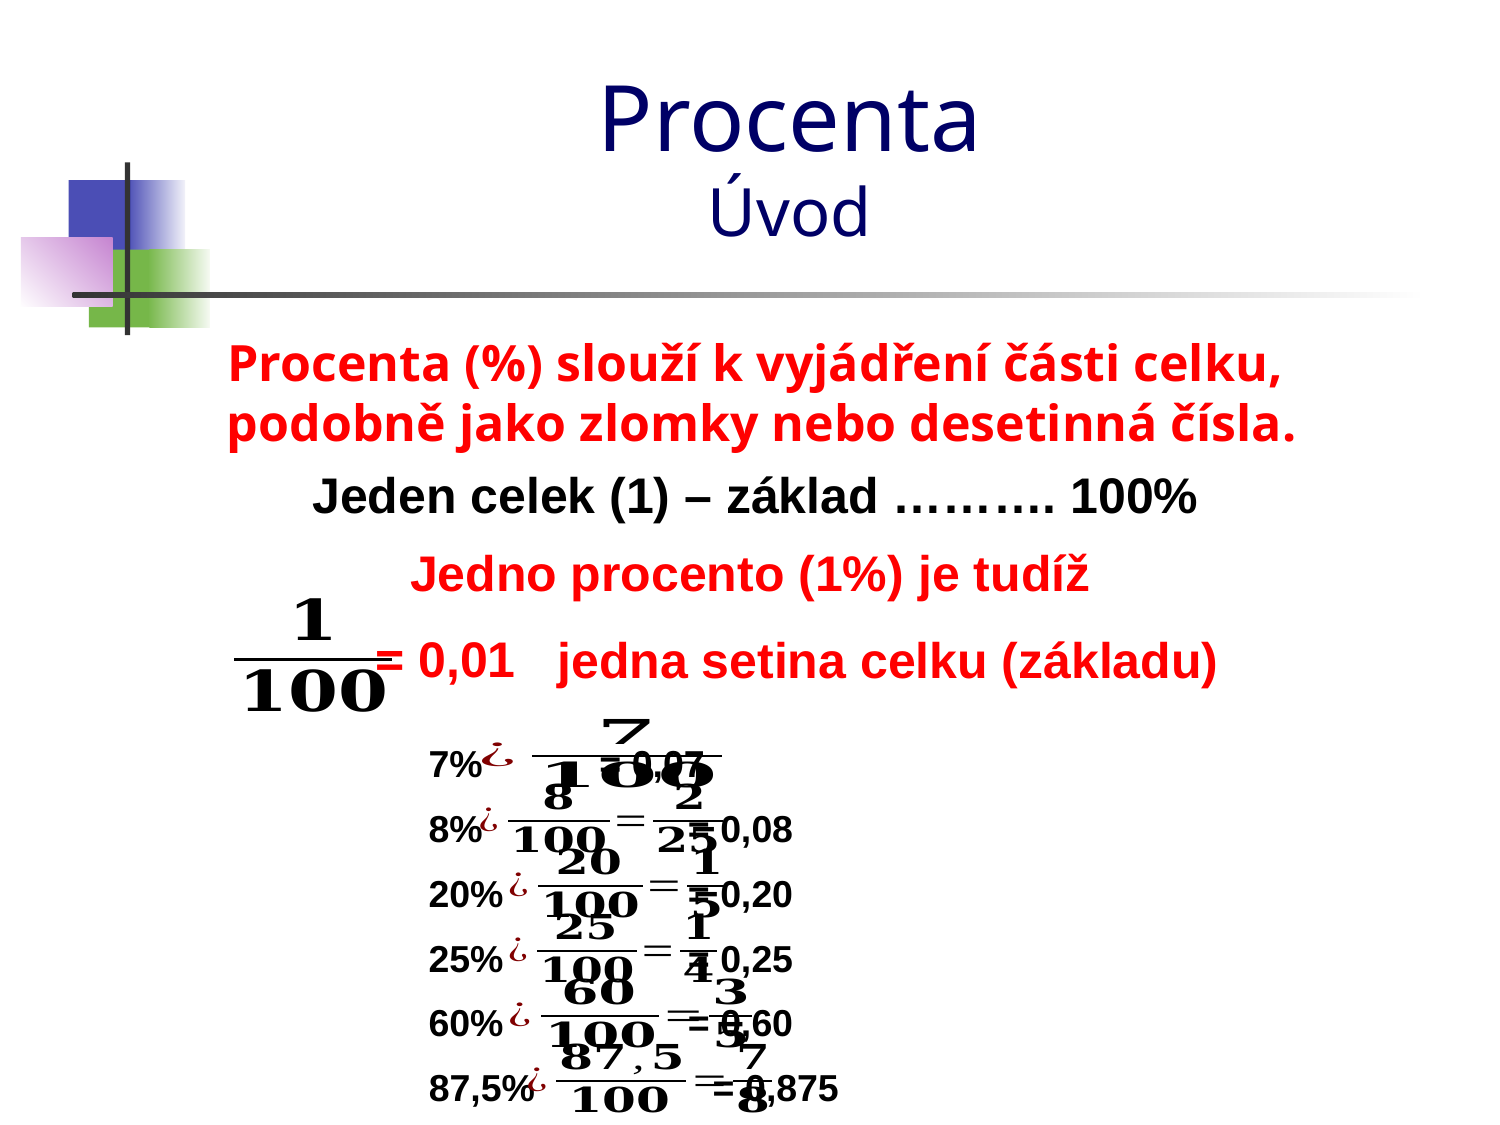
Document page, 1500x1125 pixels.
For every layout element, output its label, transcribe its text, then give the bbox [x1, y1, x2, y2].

text_box = 0,01 [360, 619, 543, 695]
text_box 8% [413, 797, 498, 857]
text_box jedna setina celku (základu) [542, 621, 1278, 697]
text_box 60% [414, 992, 519, 1052]
text_box = 0,875 [697, 1057, 880, 1117]
text_box Jedno procento (1%) je tudíž [395, 533, 1117, 609]
text_box = 0,60 [673, 992, 856, 1052]
text_box 20% [414, 862, 519, 922]
text_box = 0,20 [673, 862, 856, 922]
text_box Procenta (%) slouží k vyjádření části celku, podobně jako zlomky nebo desetinná čísla. [76, 323, 1447, 456]
text_box 25% [414, 927, 519, 987]
title Procenta Úvod [111, 34, 1468, 276]
text_box 87,5% [414, 1057, 550, 1117]
text_box Jeden celek (1) – základ ………. 100% [41, 456, 1471, 531]
text_box = 0,07 [584, 732, 767, 792]
text_box = 0,25 [673, 927, 856, 987]
text_box = 0,08 [673, 797, 856, 857]
text_box 7% [413, 732, 498, 792]
